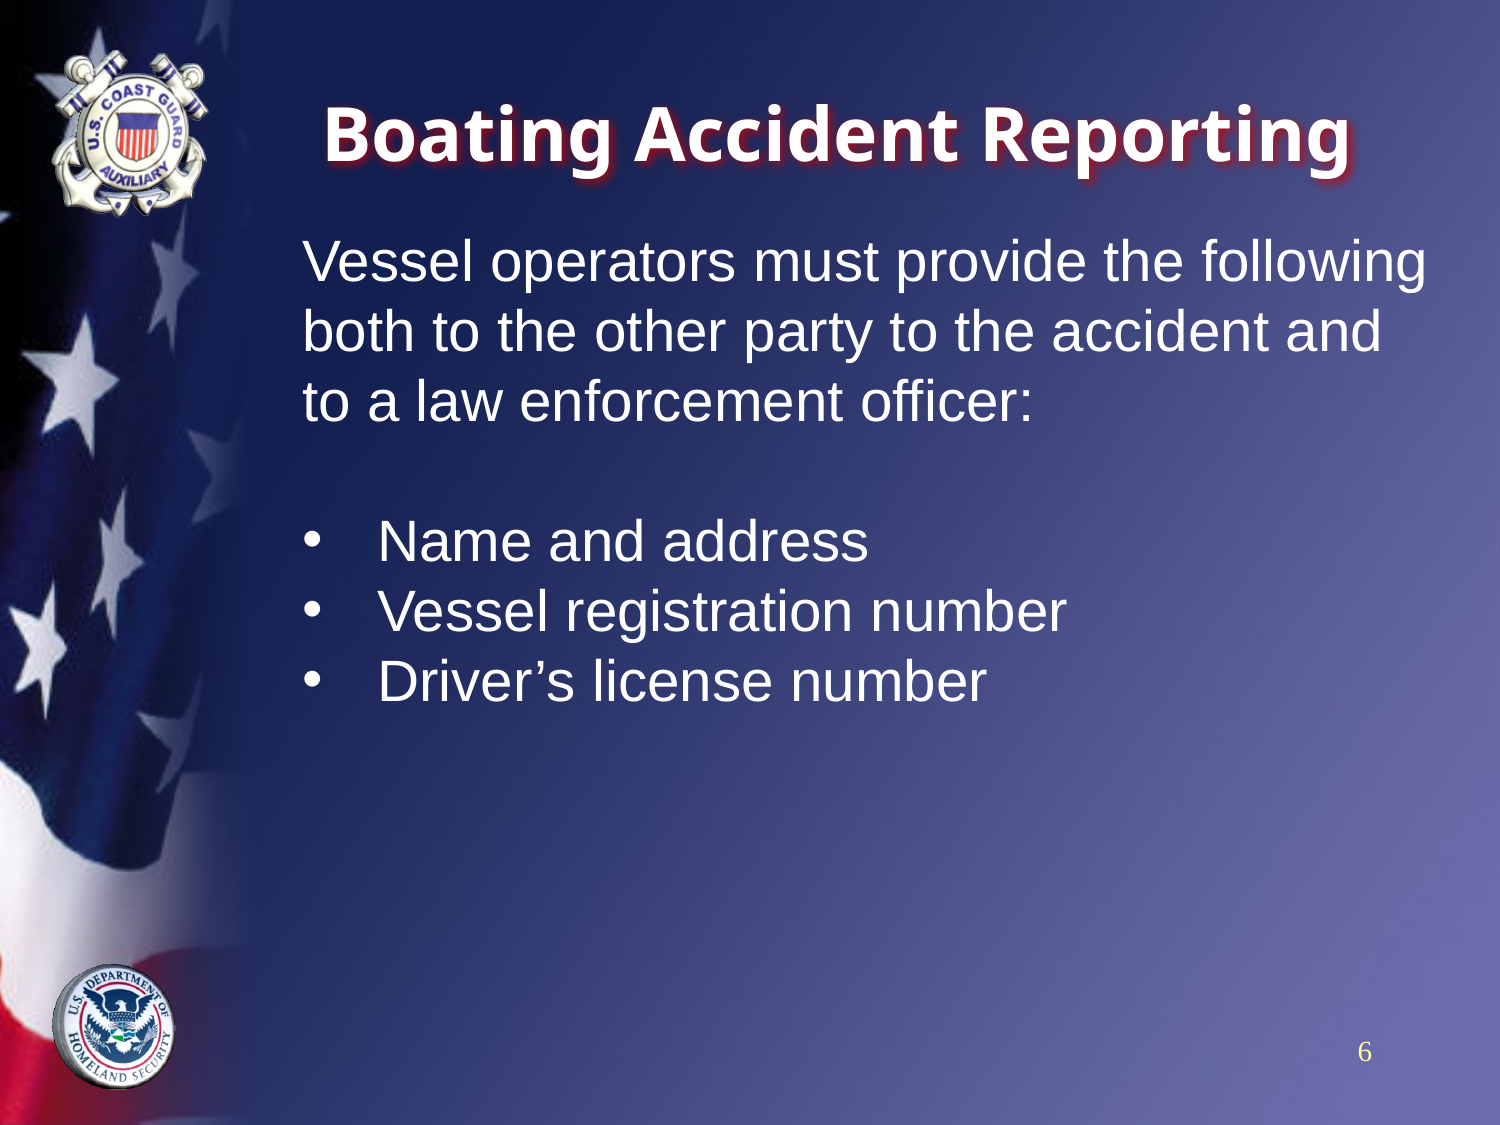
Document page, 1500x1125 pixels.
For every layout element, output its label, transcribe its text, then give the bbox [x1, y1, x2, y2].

text_box Vessel operators must provide the following both to the other party to the accident and to a law enforcement officer: Name and address Vessel registration number Driver’s license number [287, 216, 1450, 721]
title Boating Accident Reporting [225, 37, 1450, 225]
picture [0, 0, 1500, 1125]
slide_number 6 [1074, 1025, 1388, 1100]
